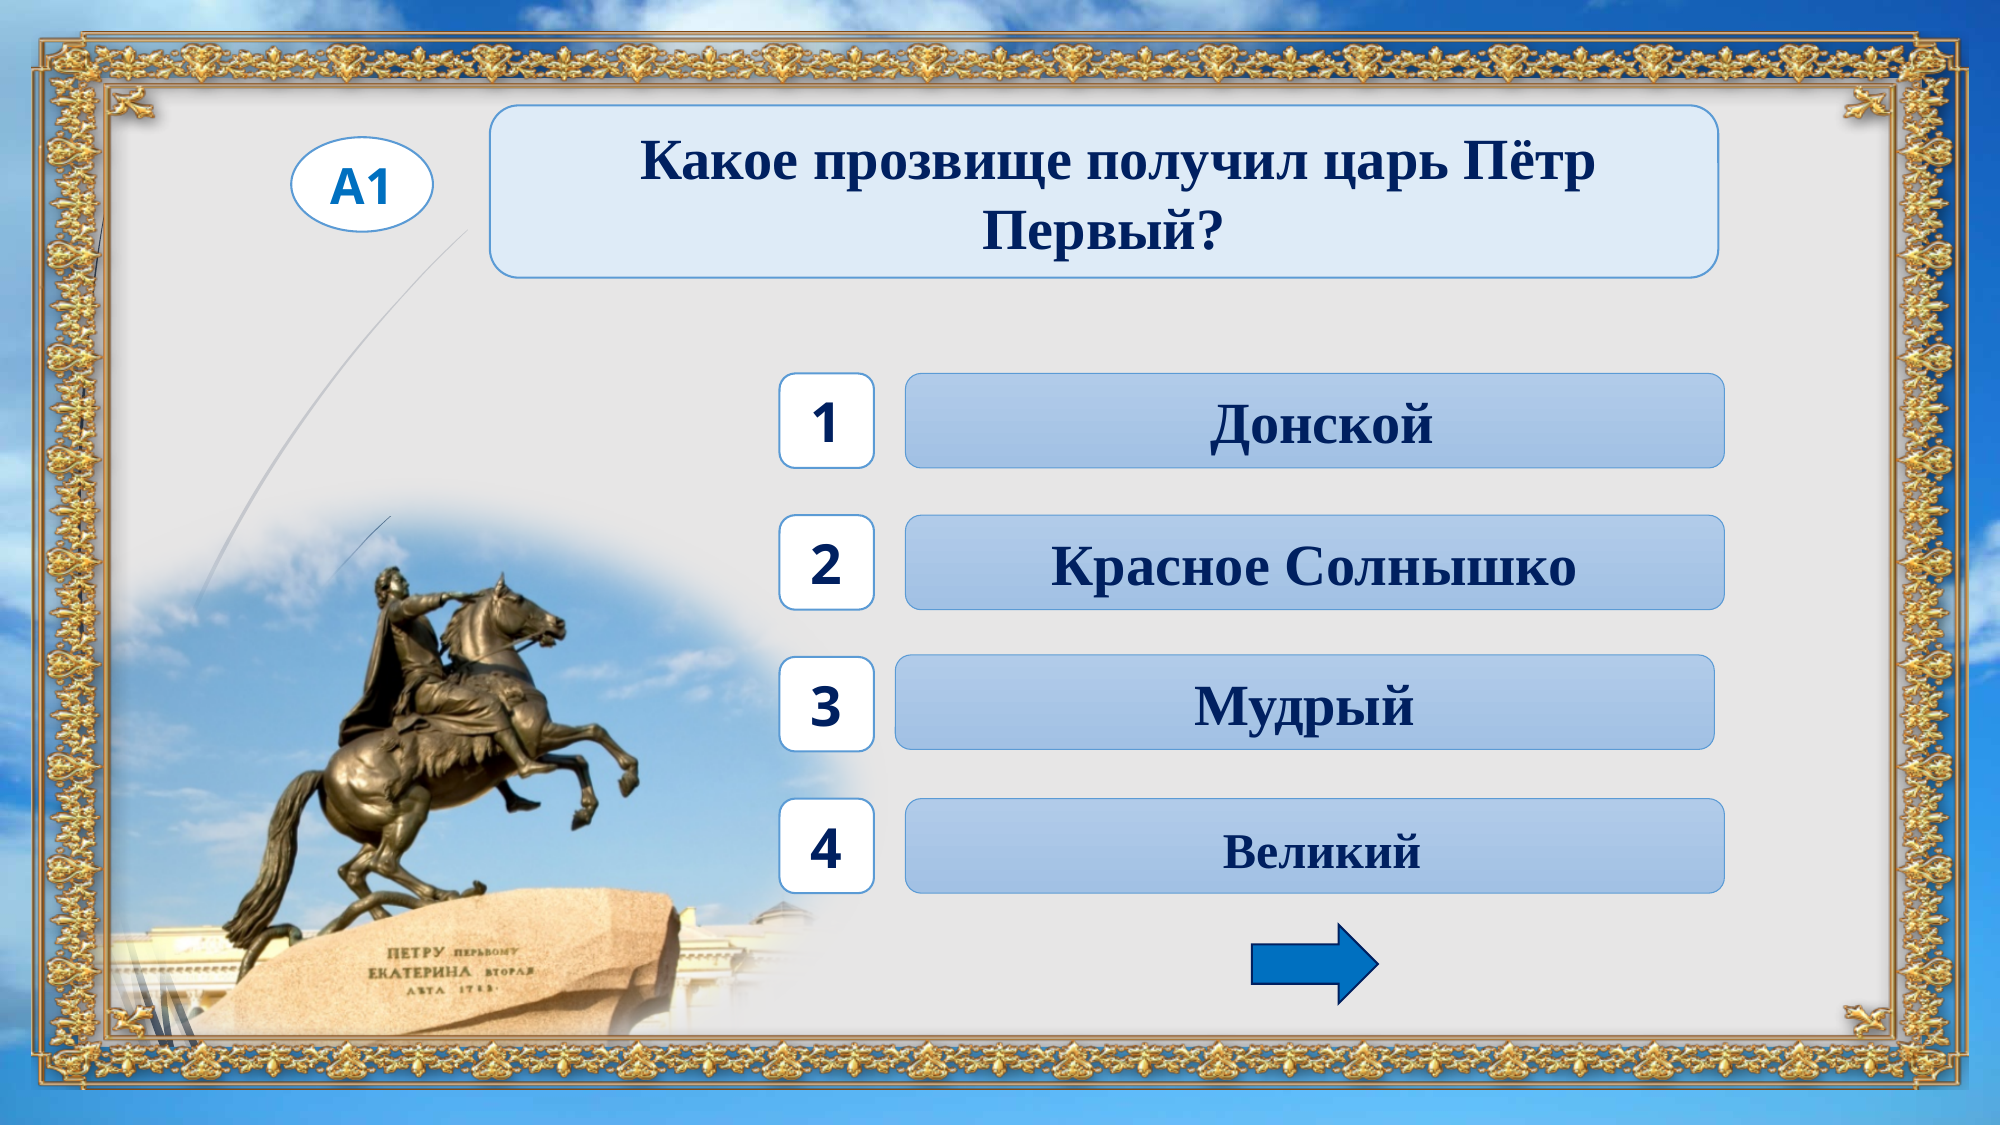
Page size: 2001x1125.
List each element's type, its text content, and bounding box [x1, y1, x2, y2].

picture [0, 0, 2000, 1125]
text_box 4 [778, 797, 875, 895]
text_box Красное Солнышко [904, 514, 1725, 611]
text_box [1250, 922, 1380, 1006]
text_box Великий [904, 798, 1725, 894]
text_box Донской [904, 372, 1725, 469]
text_box А1 [290, 136, 434, 233]
text_box Какое прозвище получил царь Пётр Первый? [488, 104, 1720, 279]
text_box Мудрый [894, 654, 1715, 750]
text_box 2 [778, 514, 875, 611]
text_box 1 [778, 372, 875, 469]
text_box 3 [778, 655, 875, 753]
